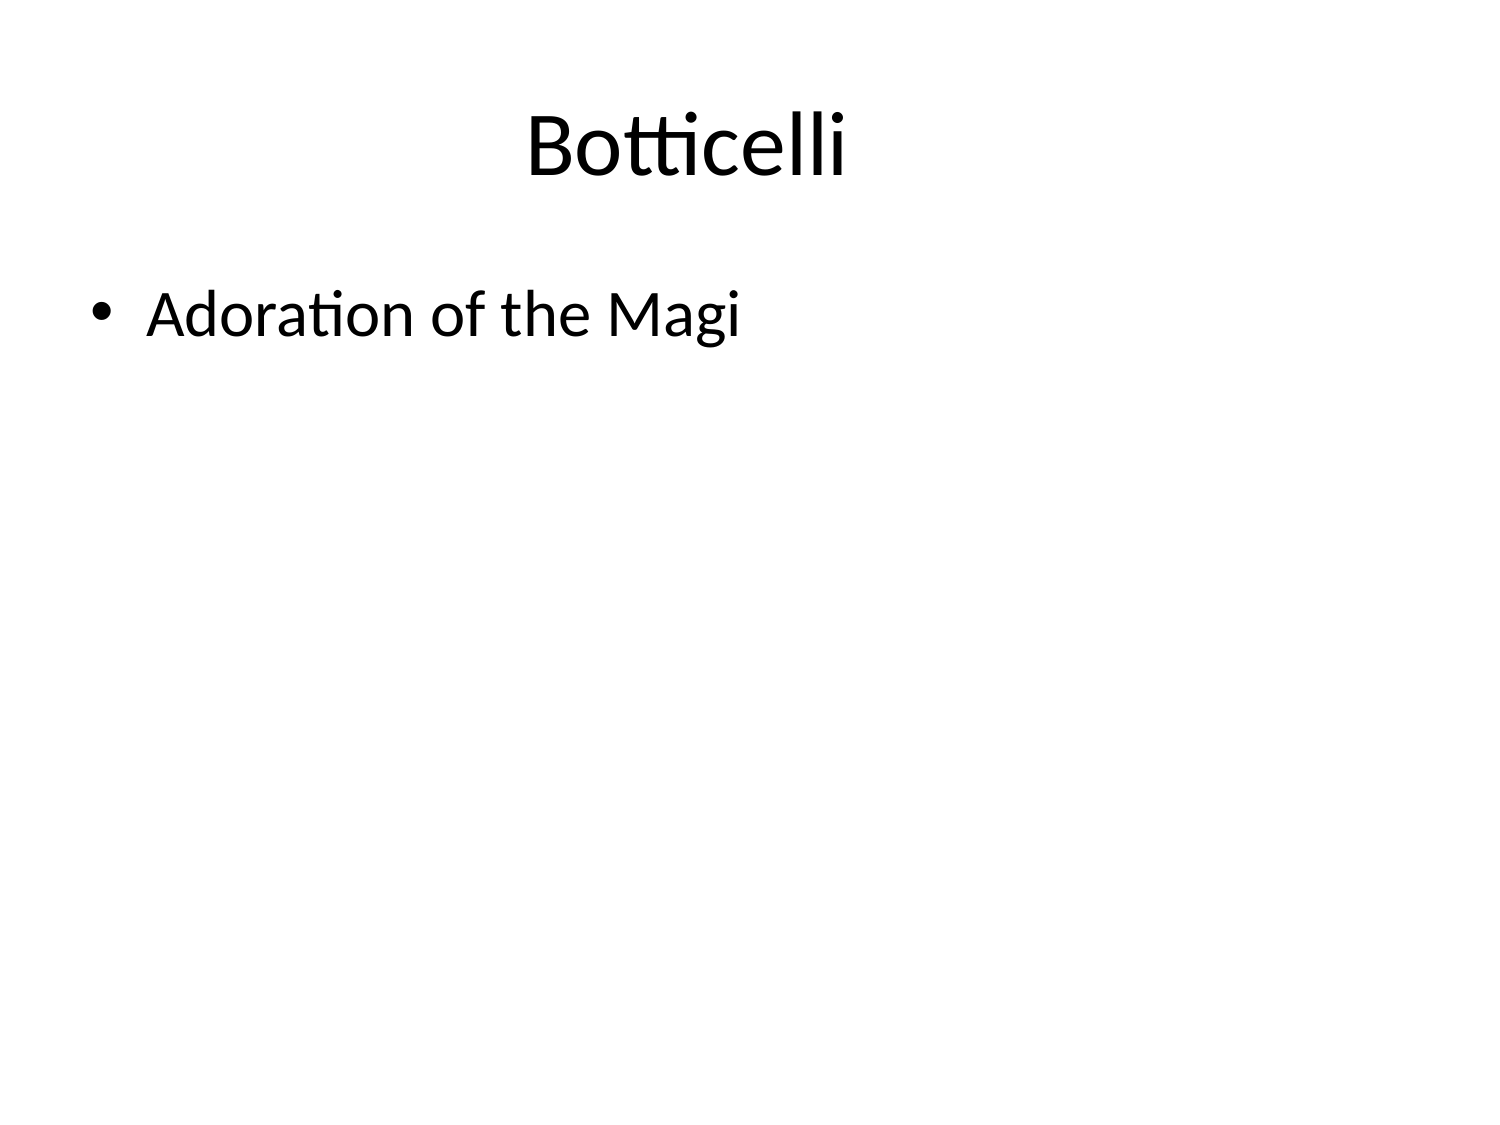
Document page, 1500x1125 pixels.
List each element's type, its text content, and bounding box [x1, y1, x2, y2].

title Botticelli [75, 45, 1425, 233]
list Adoration of the Magi [75, 262, 1425, 1005]
